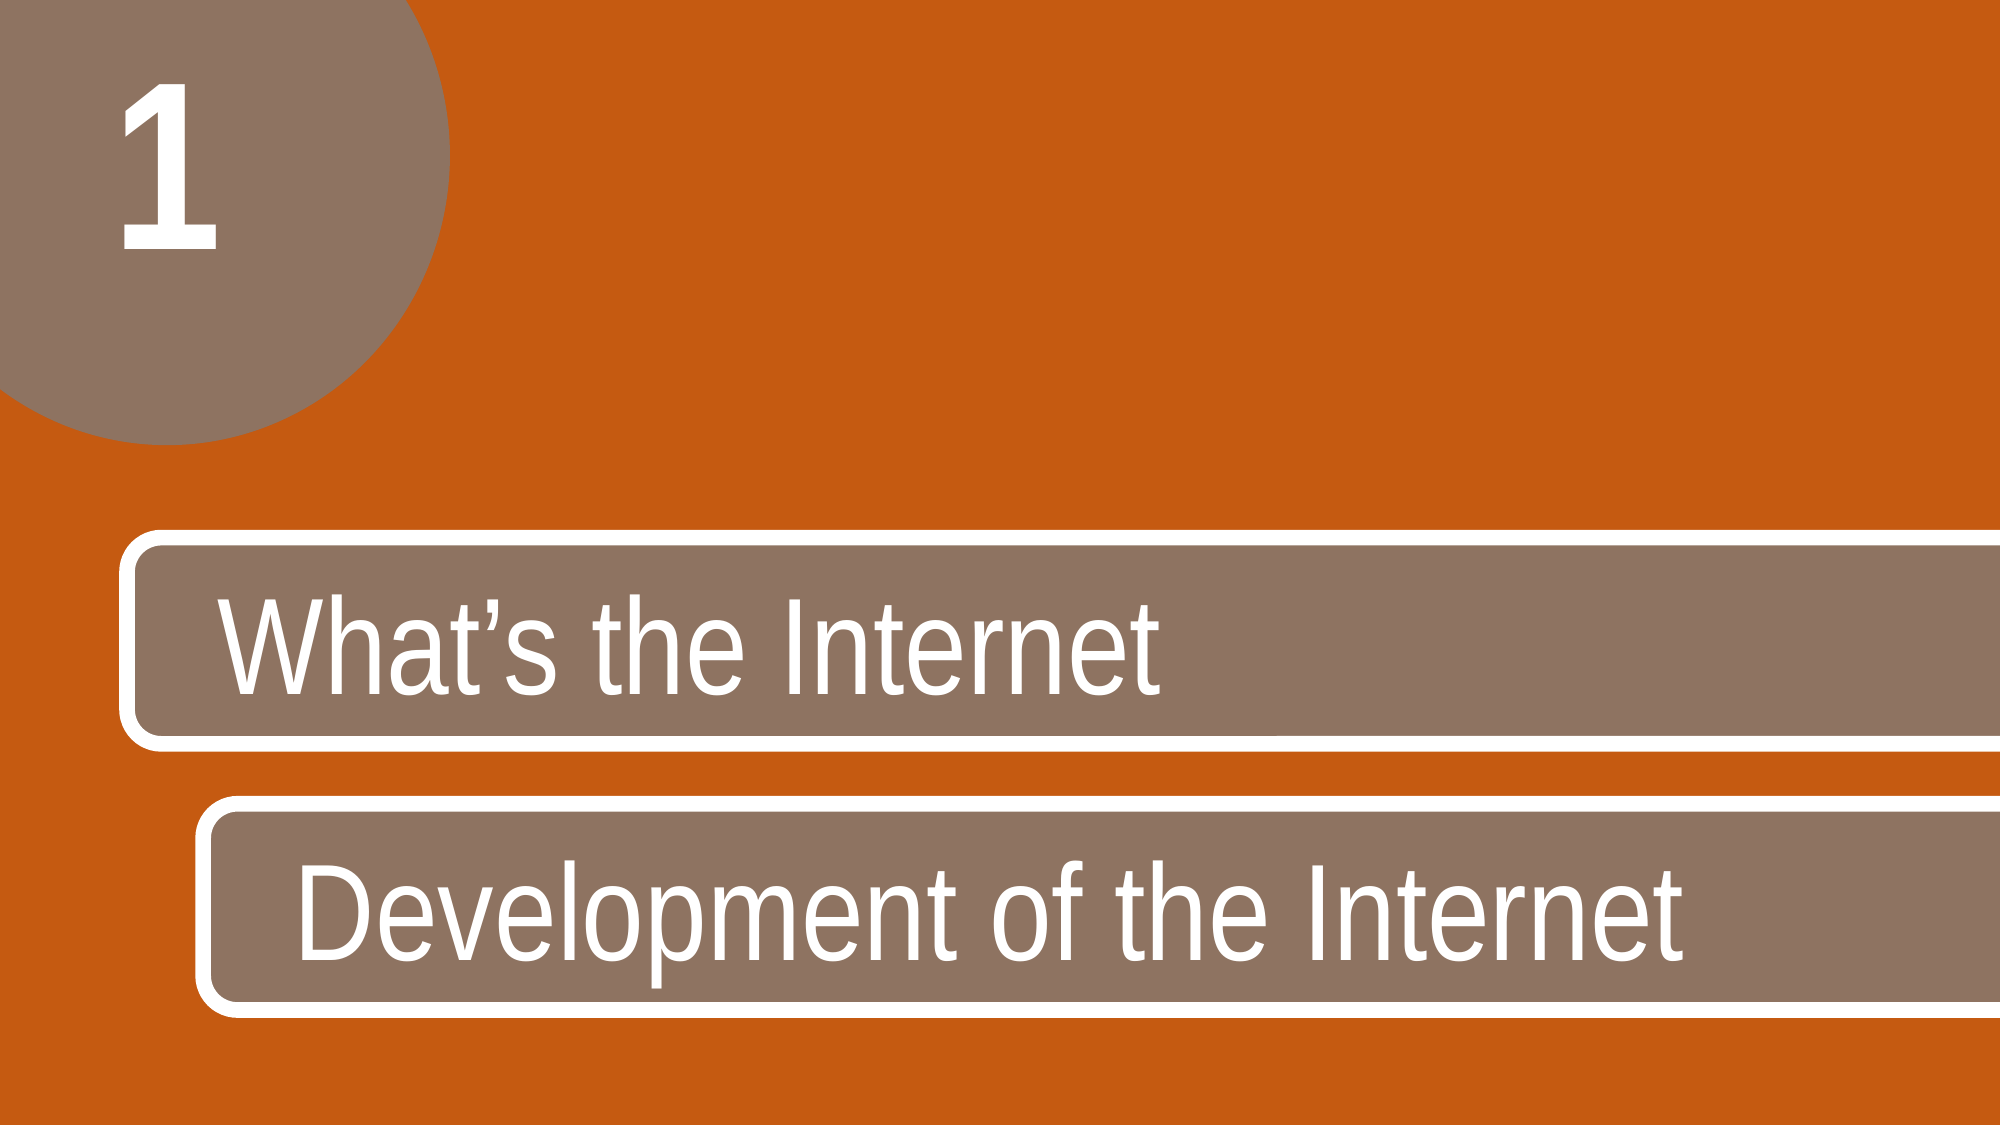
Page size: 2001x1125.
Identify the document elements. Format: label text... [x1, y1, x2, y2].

text_box [125, 536, 2000, 745]
text_box Development of the Internet [279, 815, 1812, 996]
text_box [202, 802, 2000, 1012]
text_box What’s the Internet [203, 549, 1391, 730]
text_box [0, 0, 450, 446]
